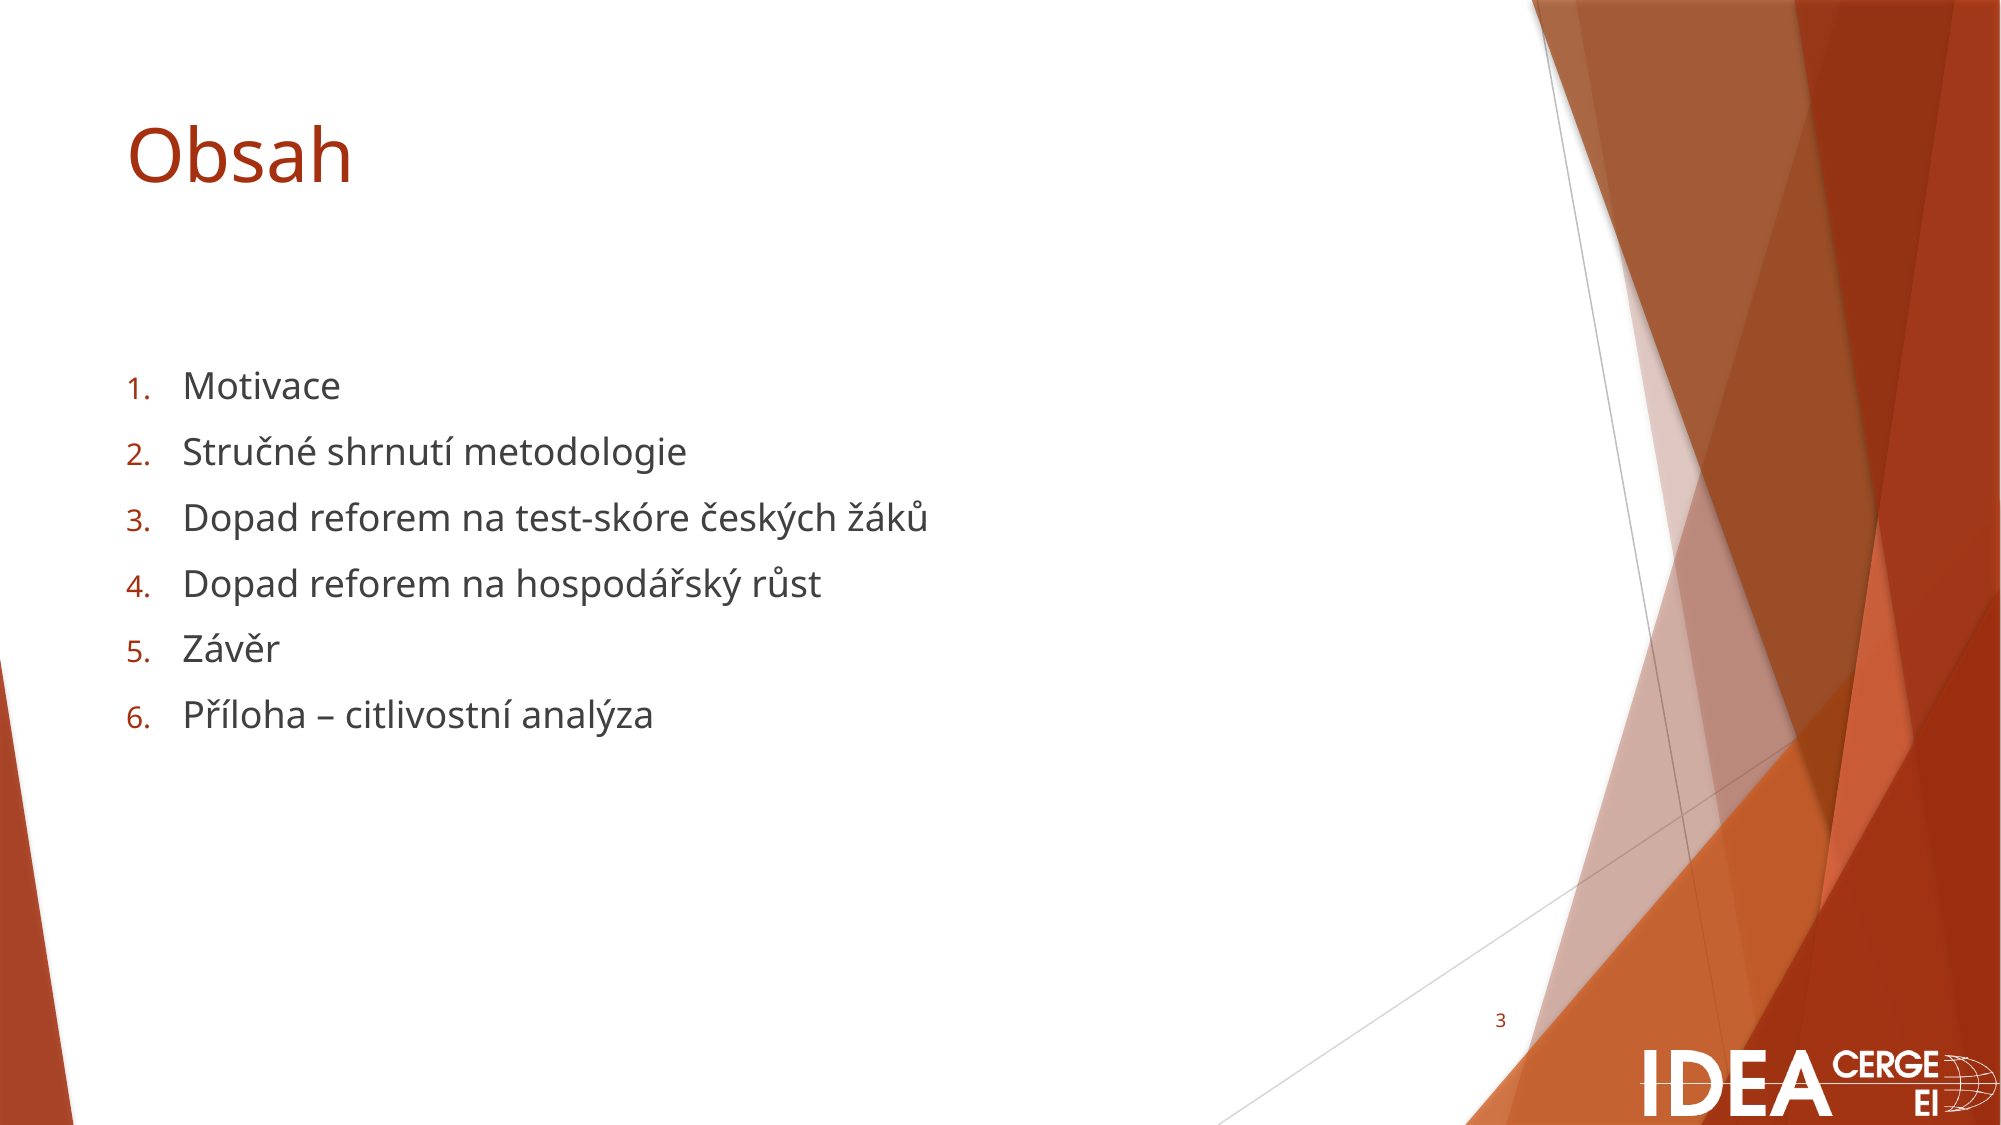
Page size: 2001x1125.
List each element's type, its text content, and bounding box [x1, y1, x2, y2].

list Motivace Stručné shrnutí metodologie Dopad reforem na test-skóre českých žáků Dopad reforem na hospodářský růst Závěr Příloha – citlivostní analýza [111, 354, 1522, 992]
picture [1640, 1050, 2000, 1117]
title Obsah [111, 99, 1522, 317]
slide_number 3 [1409, 991, 1522, 1051]
